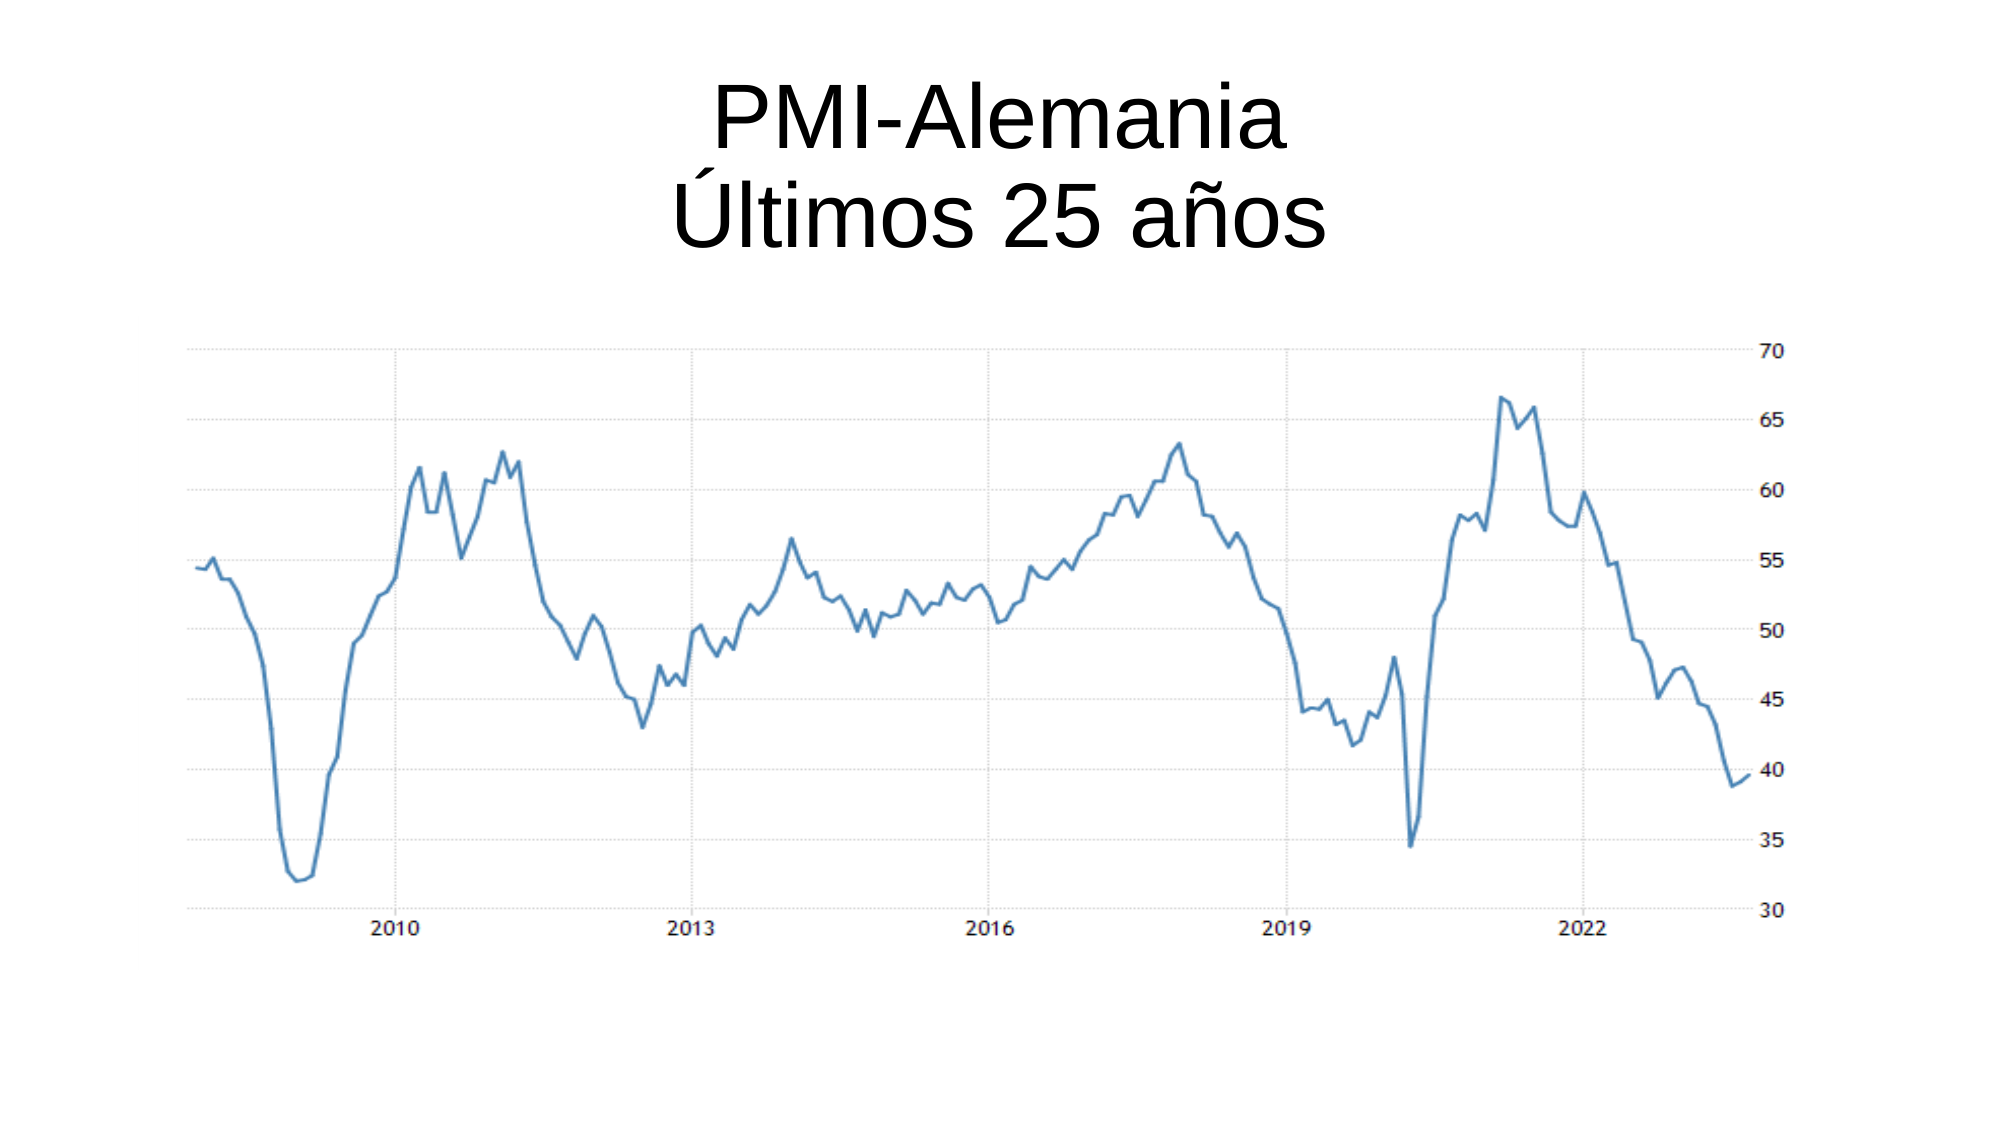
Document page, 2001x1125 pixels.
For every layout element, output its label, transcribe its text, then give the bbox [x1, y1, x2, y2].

picture [137, 316, 1863, 970]
title PMI-Alemania Últimos 25 años [137, 59, 1863, 278]
